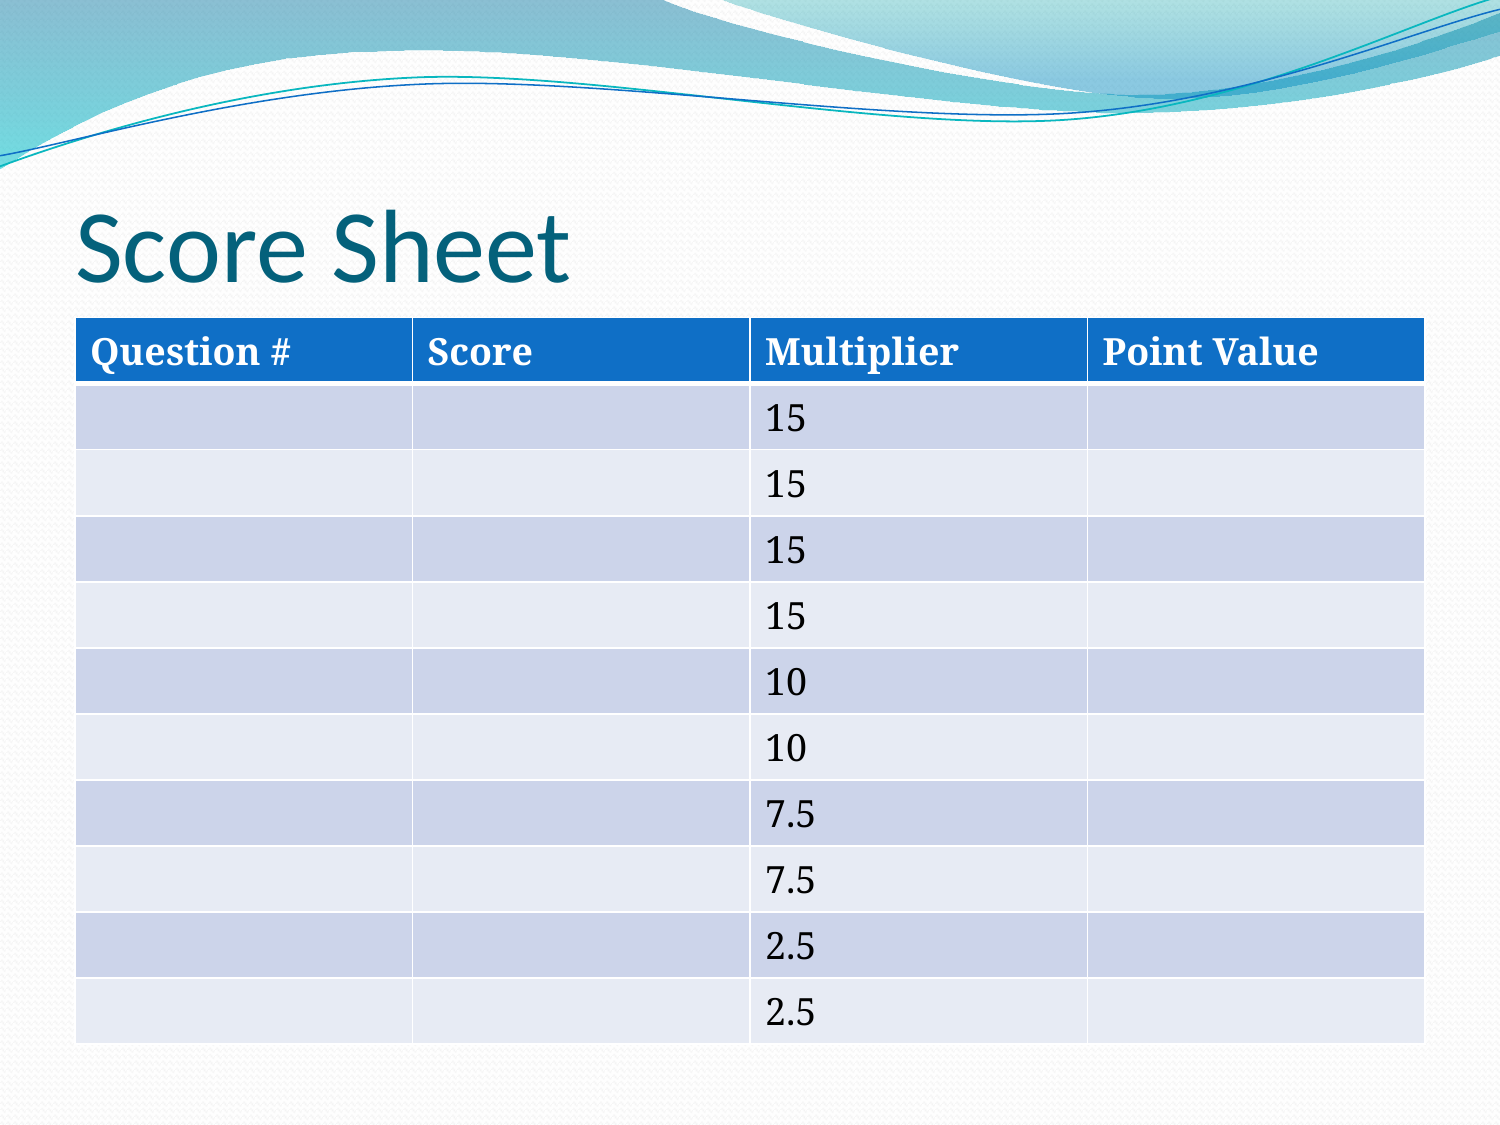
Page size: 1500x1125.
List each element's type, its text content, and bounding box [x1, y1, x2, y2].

table_cell [76, 979, 412, 1043]
table_cell [76, 715, 412, 779]
table_cell 2.5 [751, 913, 1087, 977]
table_header Multiplier [751, 318, 1087, 381]
table_header Question # [76, 318, 412, 381]
table_cell 15 [751, 450, 1087, 515]
table_cell [76, 583, 412, 647]
table_cell [76, 386, 412, 449]
table_cell 10 [751, 649, 1087, 713]
table_cell [1088, 781, 1424, 845]
table_cell 2.5 [751, 979, 1087, 1043]
title Score Sheet [75, 115, 1425, 303]
table_cell [413, 649, 749, 713]
table_cell [76, 913, 412, 977]
table_header Point Value [1088, 318, 1424, 381]
table_cell [413, 450, 749, 515]
table_cell 15 [751, 517, 1087, 581]
table_cell [1088, 517, 1424, 581]
table_header Score [413, 318, 749, 381]
table_cell [76, 847, 412, 911]
table_cell [1088, 649, 1424, 713]
table_cell [76, 450, 412, 515]
table_cell [413, 583, 749, 647]
table_cell [413, 913, 749, 977]
table_cell [76, 517, 412, 581]
table_cell [413, 386, 749, 449]
table_cell [1088, 450, 1424, 515]
table_cell [76, 649, 412, 713]
table_cell [1088, 583, 1424, 647]
table_cell [1088, 715, 1424, 779]
table_cell 7.5 [751, 847, 1087, 911]
table_cell 10 [751, 715, 1087, 779]
table_cell [1088, 847, 1424, 911]
table_cell [76, 781, 412, 845]
table_cell [413, 847, 749, 911]
table_cell [1088, 979, 1424, 1043]
table_cell [413, 715, 749, 779]
table_cell [413, 781, 749, 845]
table_cell [413, 979, 749, 1043]
table_cell [1088, 386, 1424, 449]
table_cell 15 [751, 386, 1087, 449]
table_cell 15 [751, 583, 1087, 647]
table_cell [413, 517, 749, 581]
table_cell 7.5 [751, 781, 1087, 845]
table_cell [1088, 913, 1424, 977]
